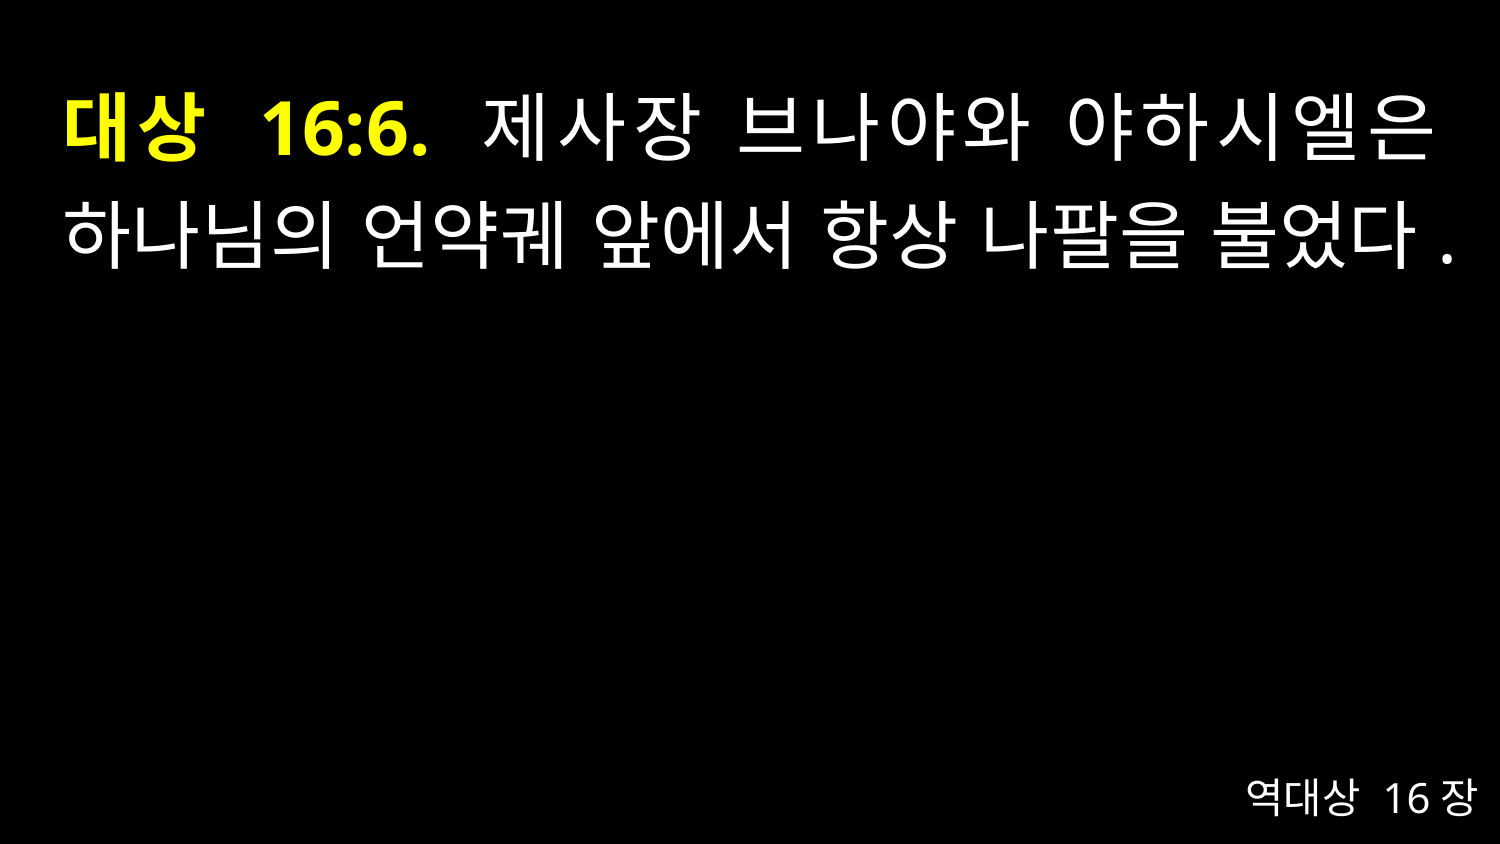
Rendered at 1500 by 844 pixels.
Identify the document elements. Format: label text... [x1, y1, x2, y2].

subtitle 역대상 16장 [916, 770, 1500, 844]
title 대상 16:6. 제사장 브나야와 야하시엘은 하나님의 언약궤 앞에서 항상 나팔을 불었다. [0, 0, 1500, 844]
